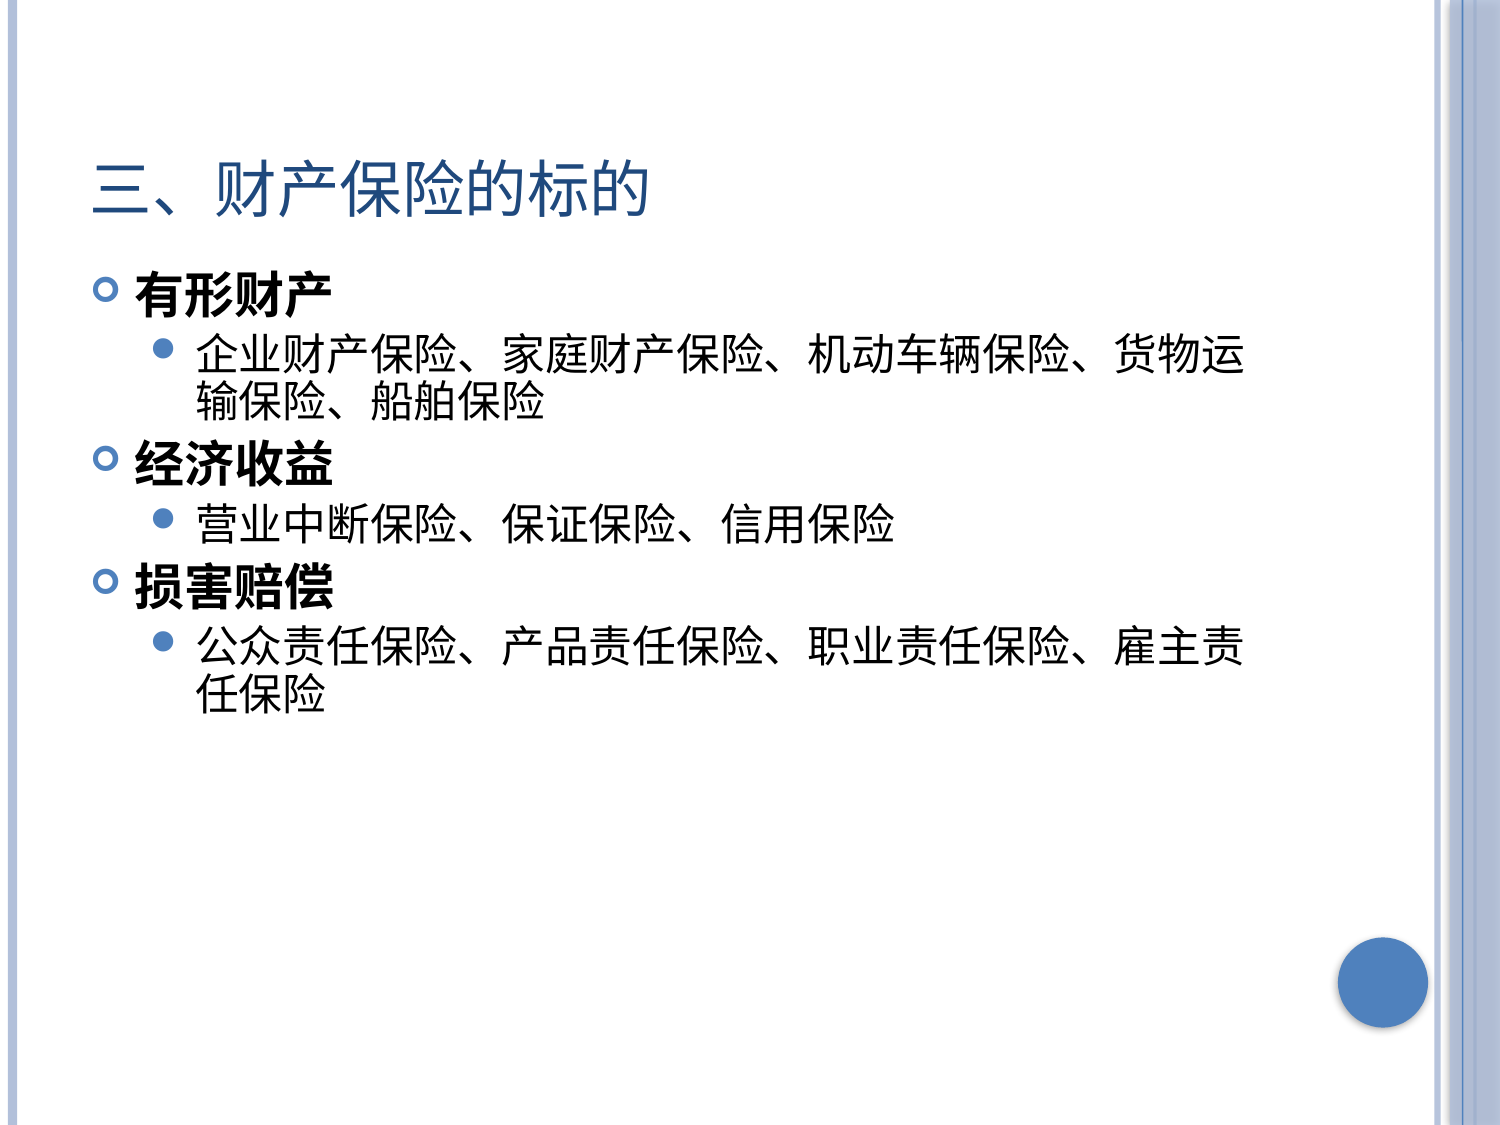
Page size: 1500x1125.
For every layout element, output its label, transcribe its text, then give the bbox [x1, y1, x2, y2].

list 有形财产 企业财产保险、家庭财产保险、机动车辆保险、货物运输保险、船舶保险 经济收益 营业中断保险、保证保险、信用保险 损害赔偿 公众责任保险、产品责任保险、职业责任保险、雇主责任保险 [74, 262, 1301, 1063]
title 三、财产保险的标的 [75, 45, 1300, 233]
